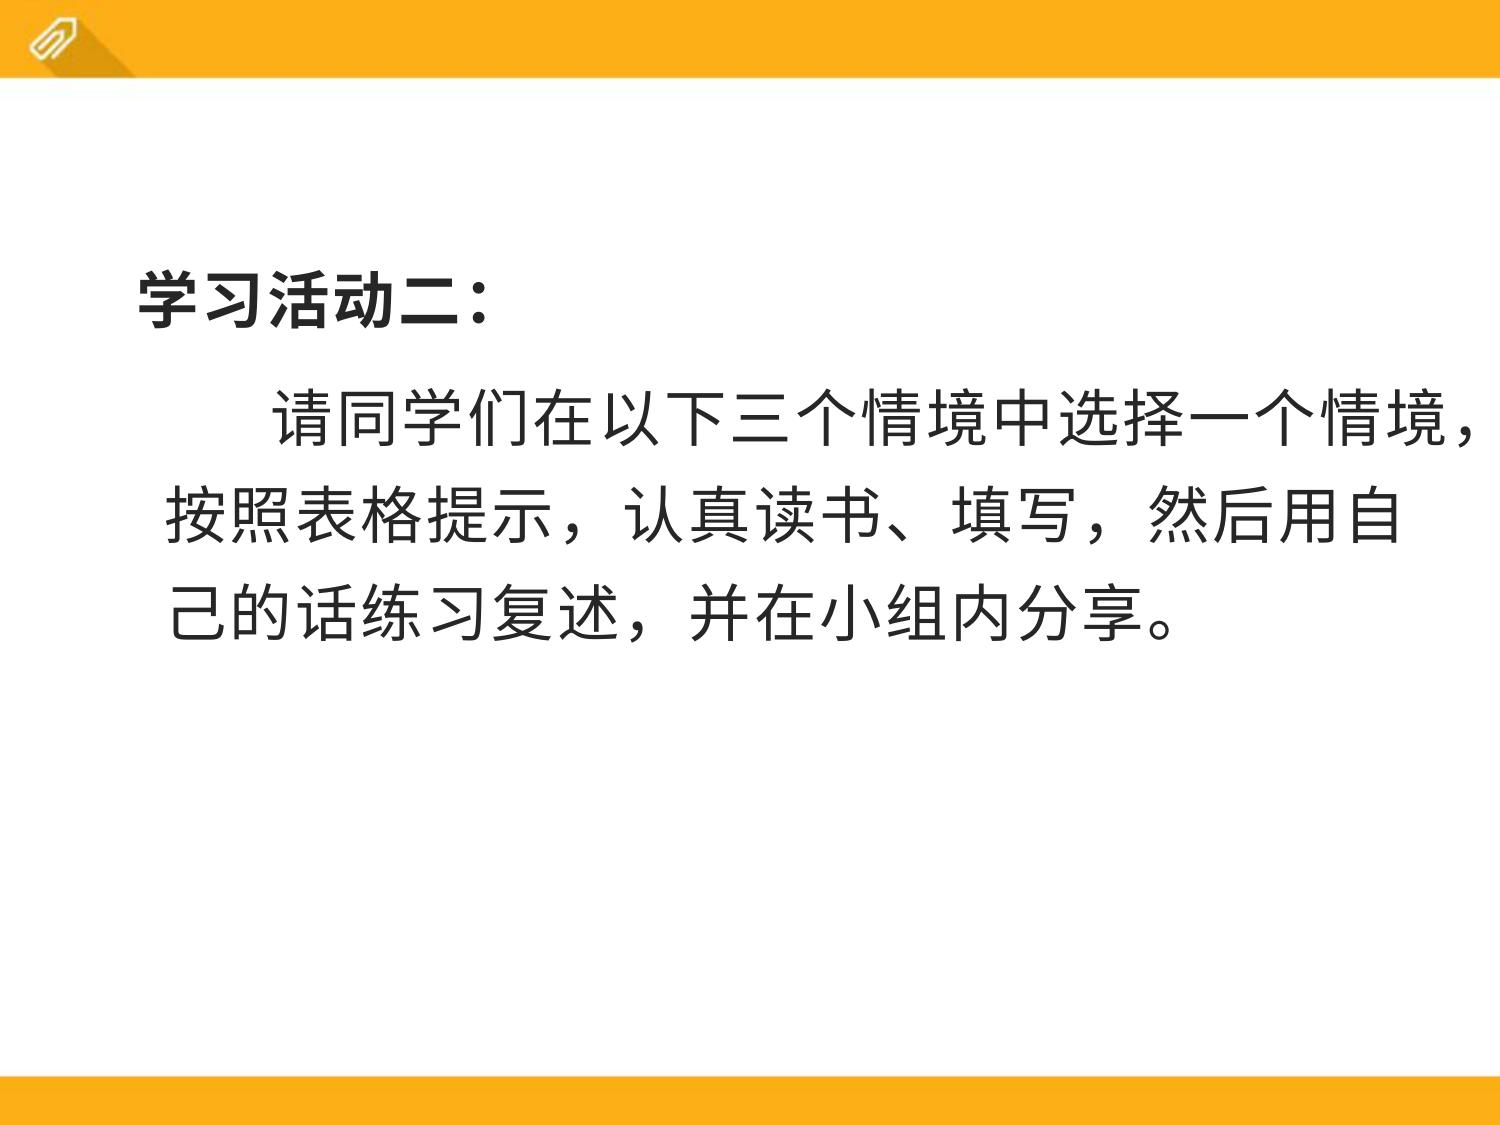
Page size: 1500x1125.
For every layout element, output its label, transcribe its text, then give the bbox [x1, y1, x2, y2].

picture [0, 0, 1500, 1125]
text_box 学习活动二： 请同学们在以下三个情境中选择一个情境，按照表格提示，认真读书、填写，然后用自己的话练习复述，并在小组内分享。 [121, 230, 1469, 656]
